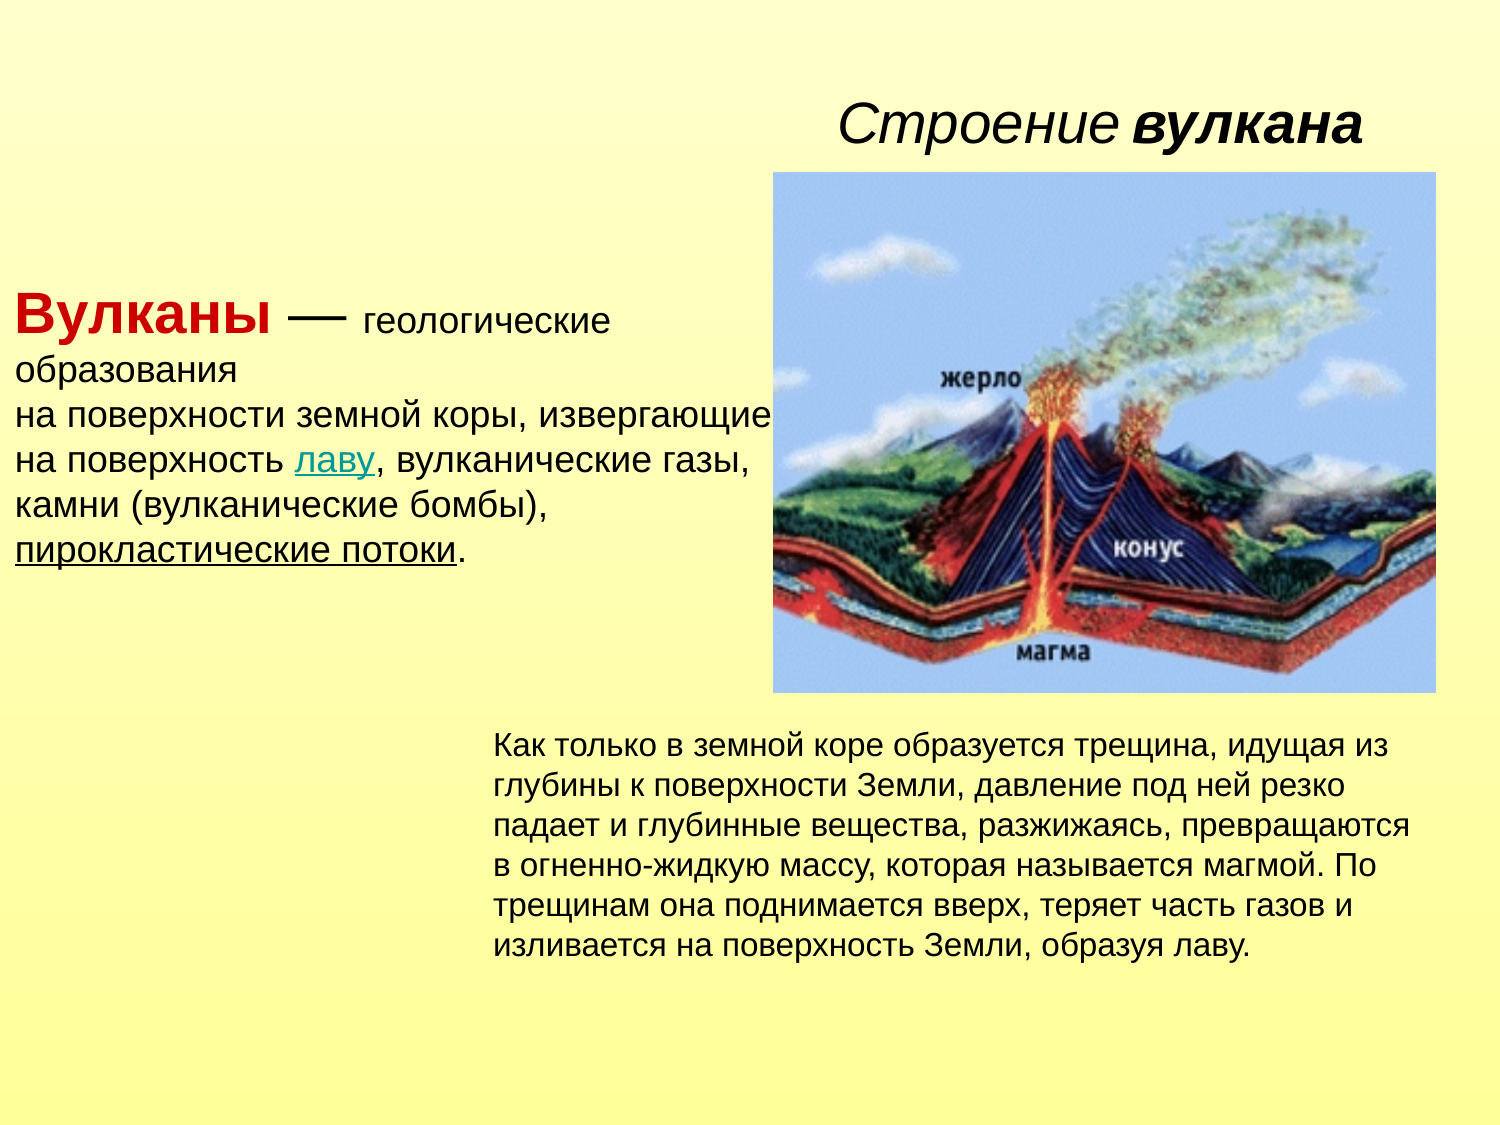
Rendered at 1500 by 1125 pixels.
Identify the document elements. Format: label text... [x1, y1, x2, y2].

text_box Как только в земной коре образуется трещина, идущая из глубины к поверхности Земли, давление под ней резко падает и глубинные вещества, разжижаясь, превращаются в огненно-жидкую массу, которая называется магмой. По трещинам она поднимается вверх, теряет часть газов и изливается на поверхность Земли, образуя лаву. [478, 716, 1447, 971]
picture [773, 172, 1436, 693]
text_box Строение вулкана [822, 78, 1380, 163]
text_box Вулканы — геологические образования на поверхности земной коры, извергающие на поверхность лаву, вулканические газы, камни (вулканические бомбы), пирокластические потоки. [0, 267, 768, 578]
